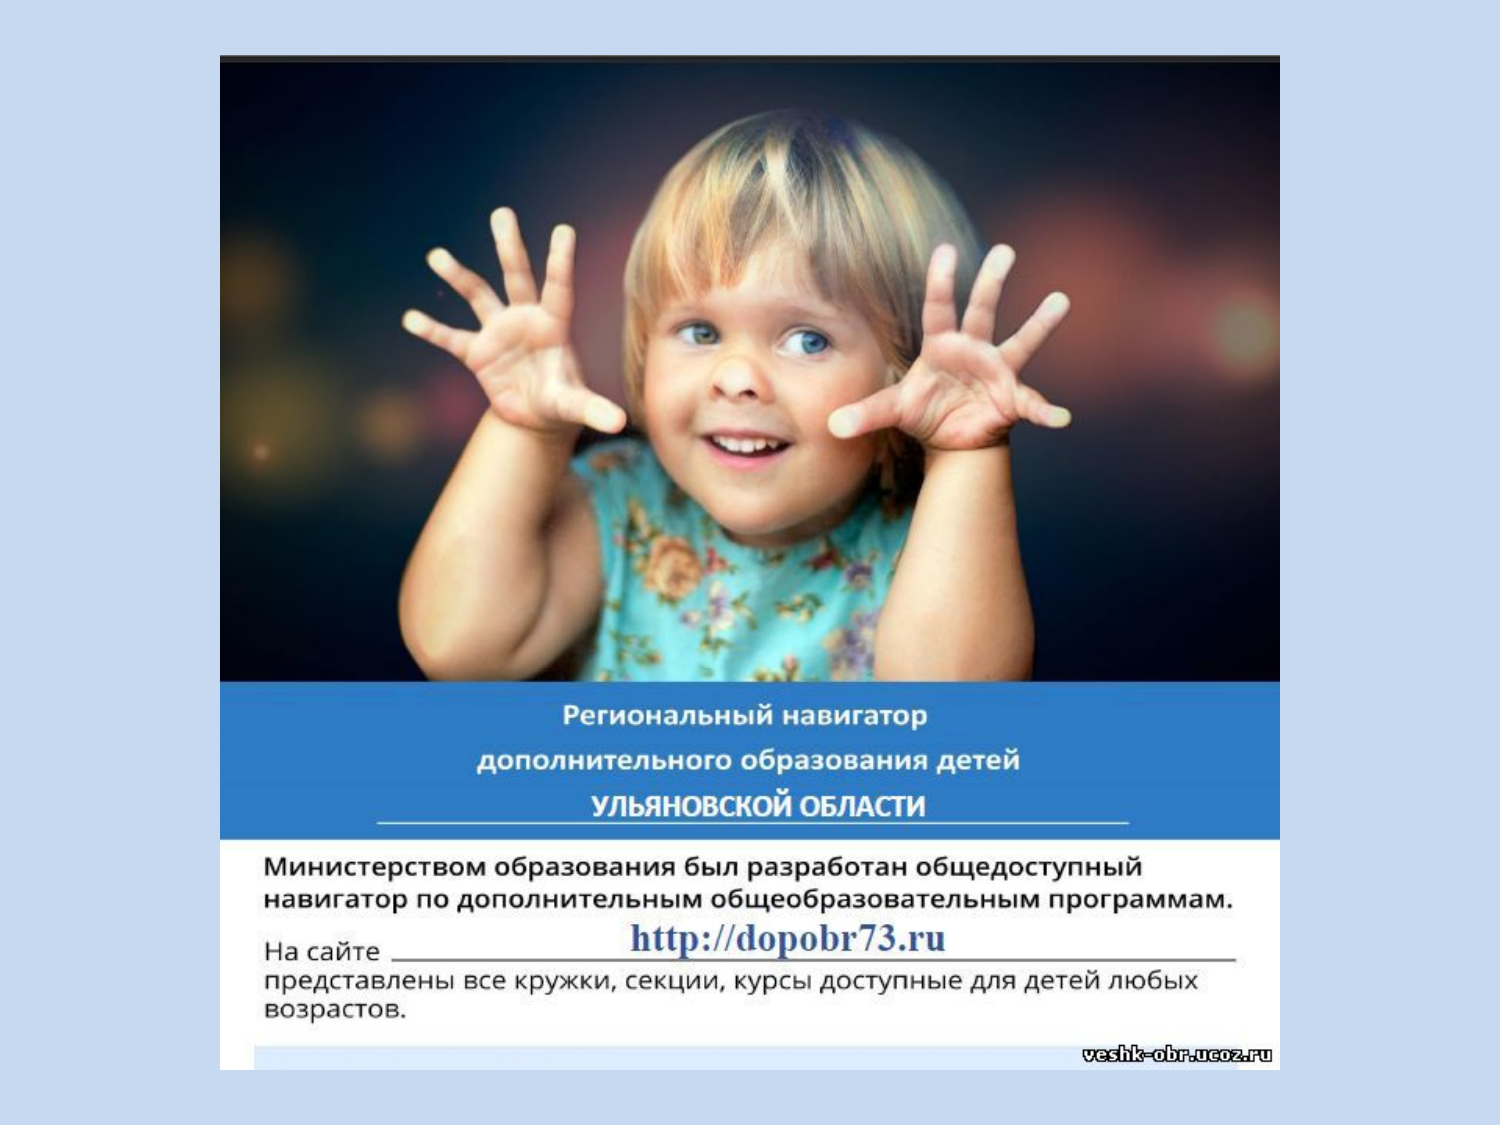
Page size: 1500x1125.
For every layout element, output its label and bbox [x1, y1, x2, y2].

picture [220, 55, 1280, 1070]
